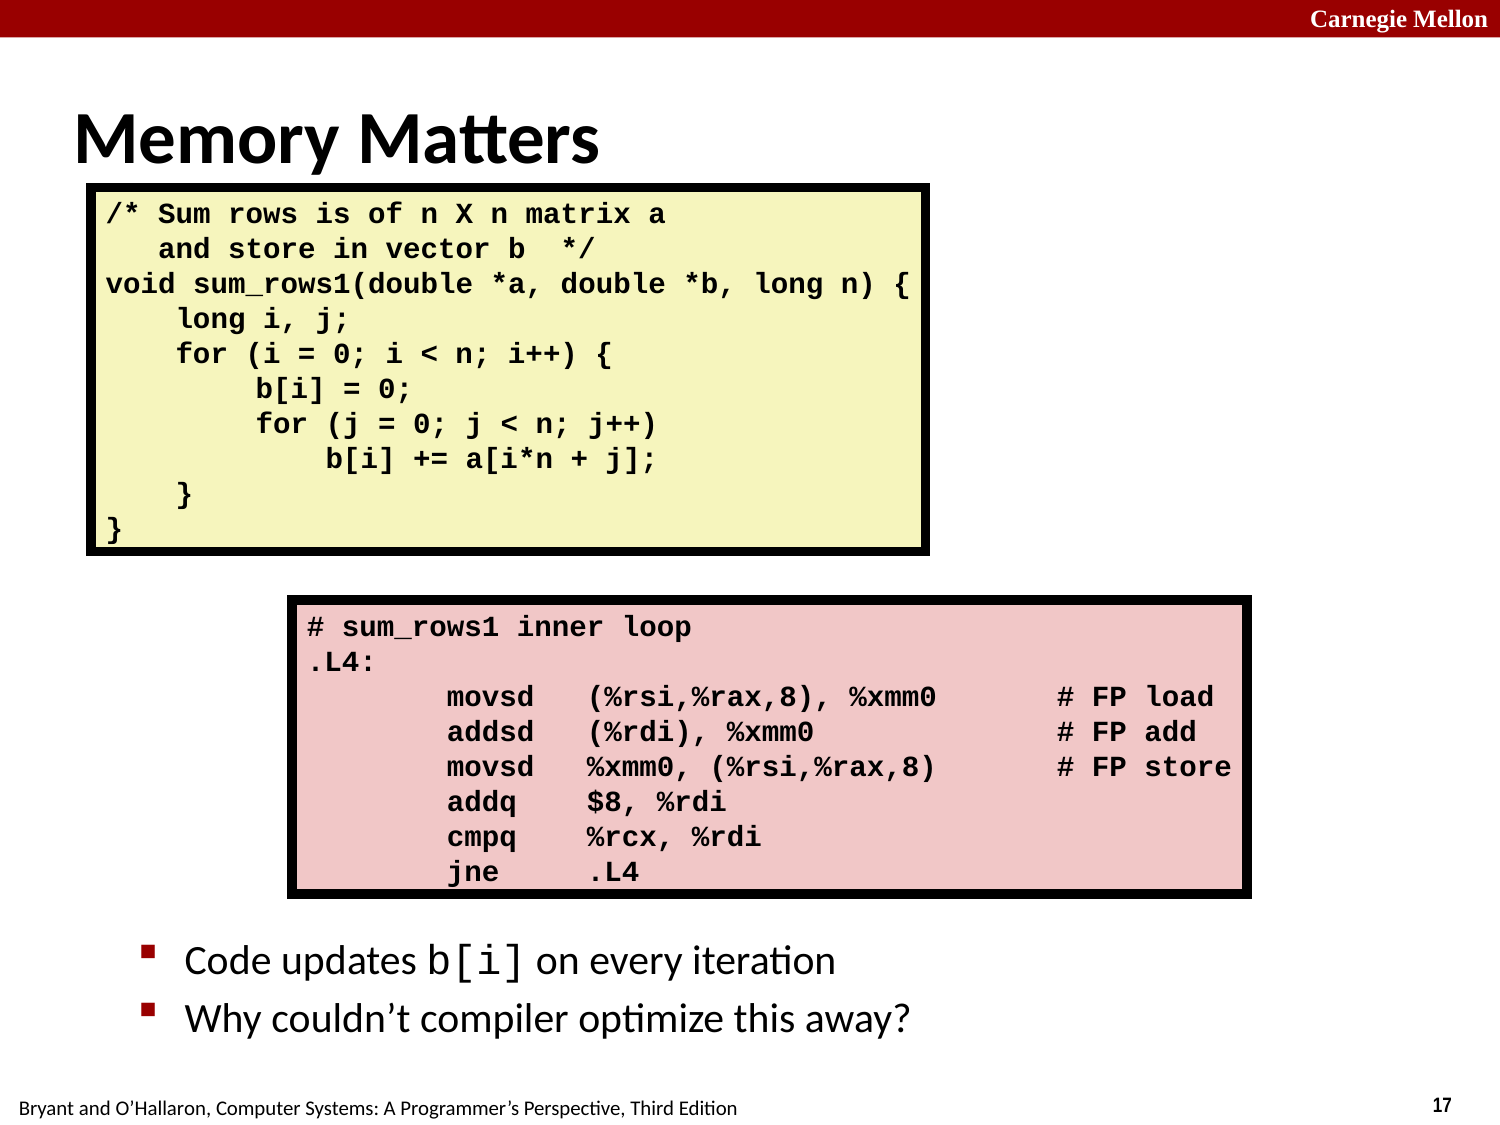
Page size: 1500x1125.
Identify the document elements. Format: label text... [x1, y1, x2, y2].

text_box # sum_rows1 inner loop .L4: movsd (%rsi,%rax,8), %xmm0 # FP load addsd (%rdi), %xmm0 # FP add movsd %xmm0, (%rsi,%rax,8) # FP store addq $8, %rdi cmpq %rcx, %rdi jne .L4 [292, 599, 1247, 895]
title Memory Matters [58, 71, 1305, 197]
text_box /* Sum rows is of n X n matrix a and store in vector b */ void sum_rows1(double *a, double *b, long n) { long i, j; for (i = 0; i < n; i++) { b[i] = 0; for (j = 0; j < n; j++) b[i] += a[i*n + j]; } } [90, 187, 926, 552]
list Code updates b[i] on every iteration Why couldn’t compiler optimize this away? [47, 924, 1411, 1058]
